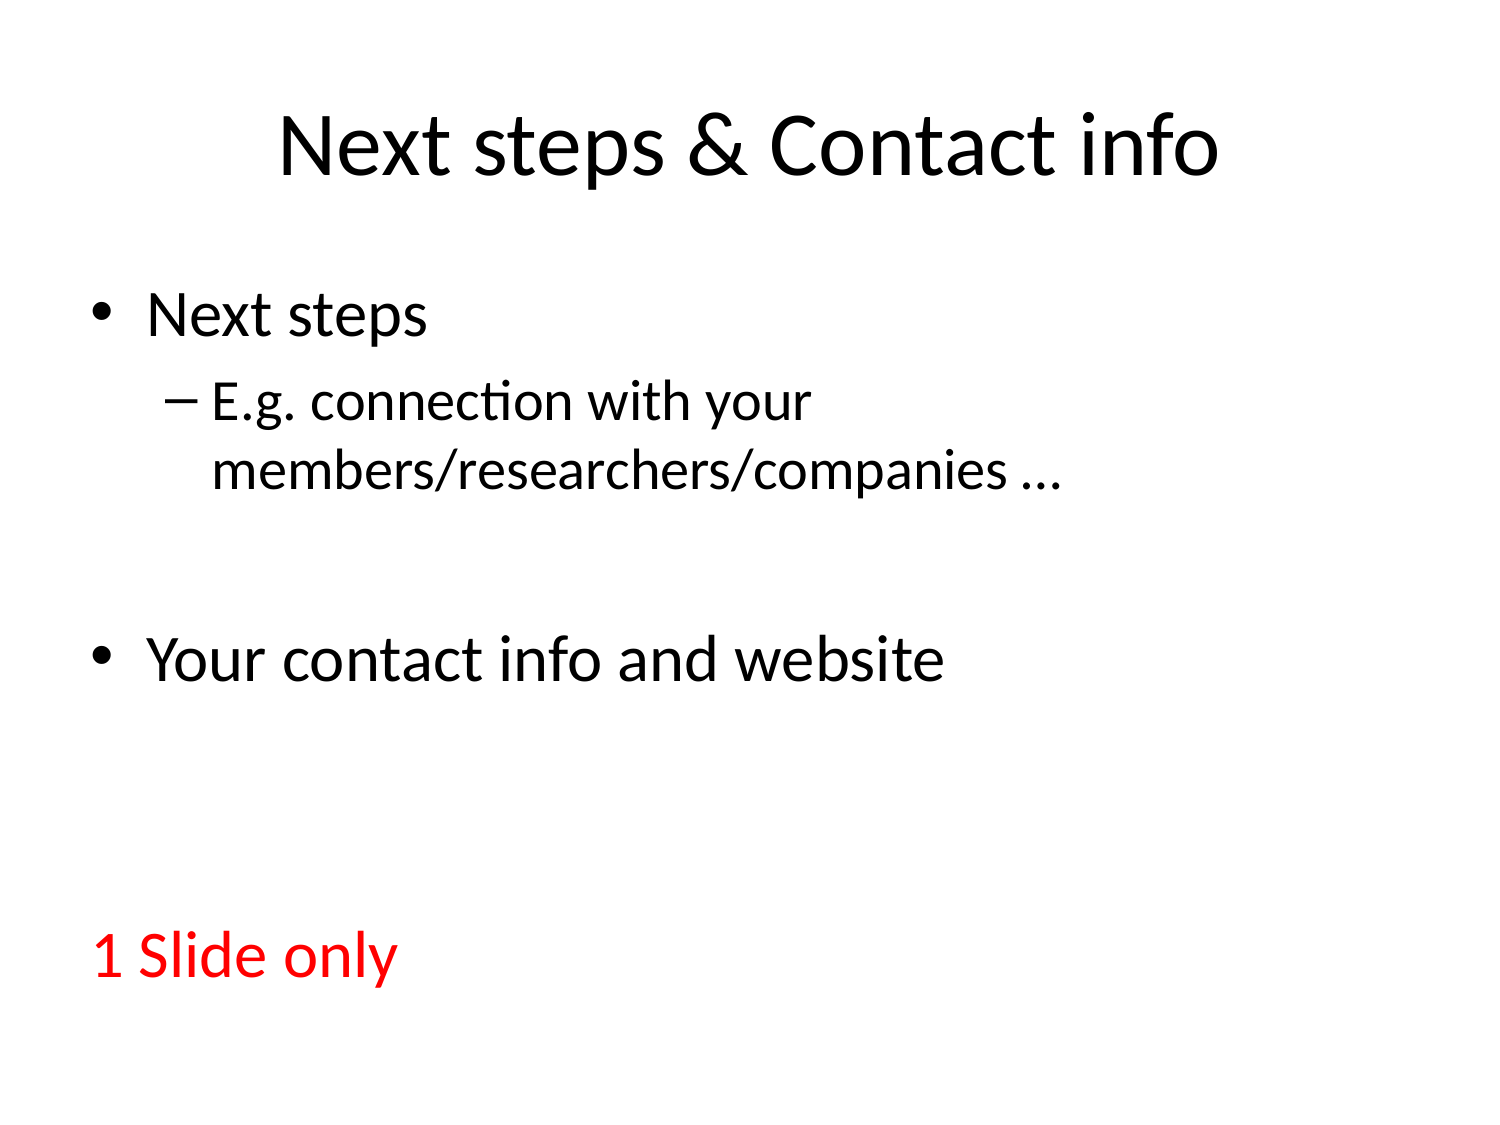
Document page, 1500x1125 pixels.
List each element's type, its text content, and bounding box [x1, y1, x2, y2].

list Next steps E.g. connection with your members/researchers/companies … Your contact info and website 1 Slide only [75, 262, 1425, 1005]
title Next steps & Contact info [75, 45, 1425, 233]
